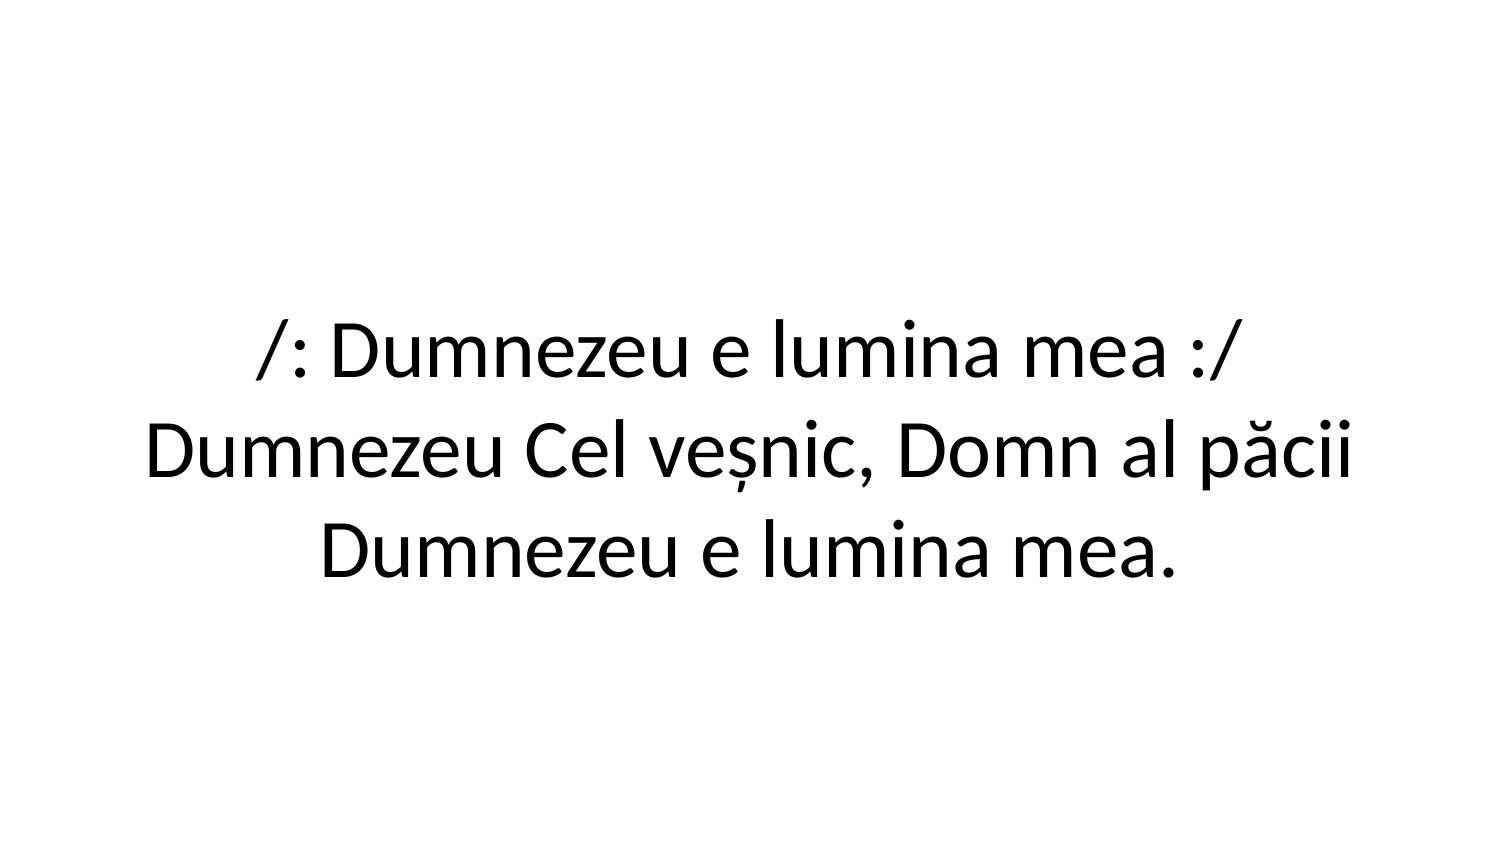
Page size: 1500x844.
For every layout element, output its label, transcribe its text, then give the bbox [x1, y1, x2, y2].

text_box /: Dumnezeu e lumina mea :/ Dumnezeu Cel veșnic, Domn al păcii Dumnezeu e lumina mea. [129, 242, 1371, 602]
